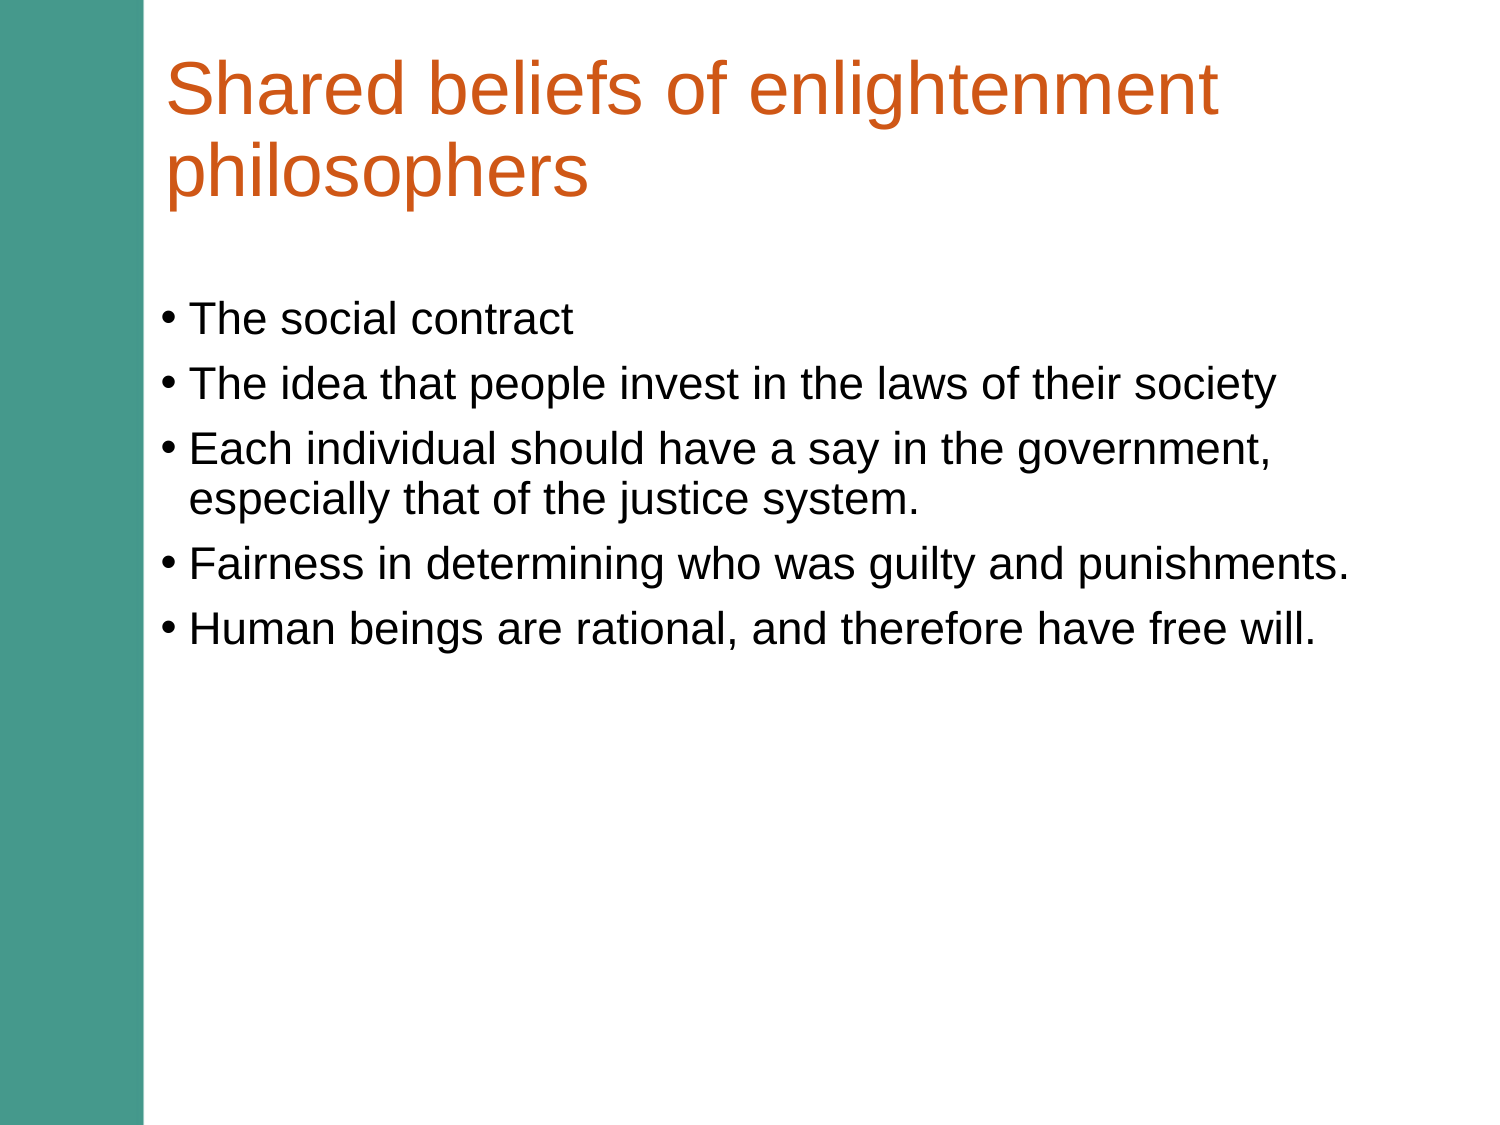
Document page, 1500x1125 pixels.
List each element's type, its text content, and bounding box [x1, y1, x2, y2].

picture [0, 0, 1500, 1125]
list The social contract The idea that people invest in the laws of their society Each individual should have a say in the government, especially that of the justice system. Fairness in determining who was guilty and punishments. Human beings are rational, and therefore have free will. [145, 287, 1440, 1002]
title Shared beliefs of enlightenment philosophers [150, 50, 1450, 213]
